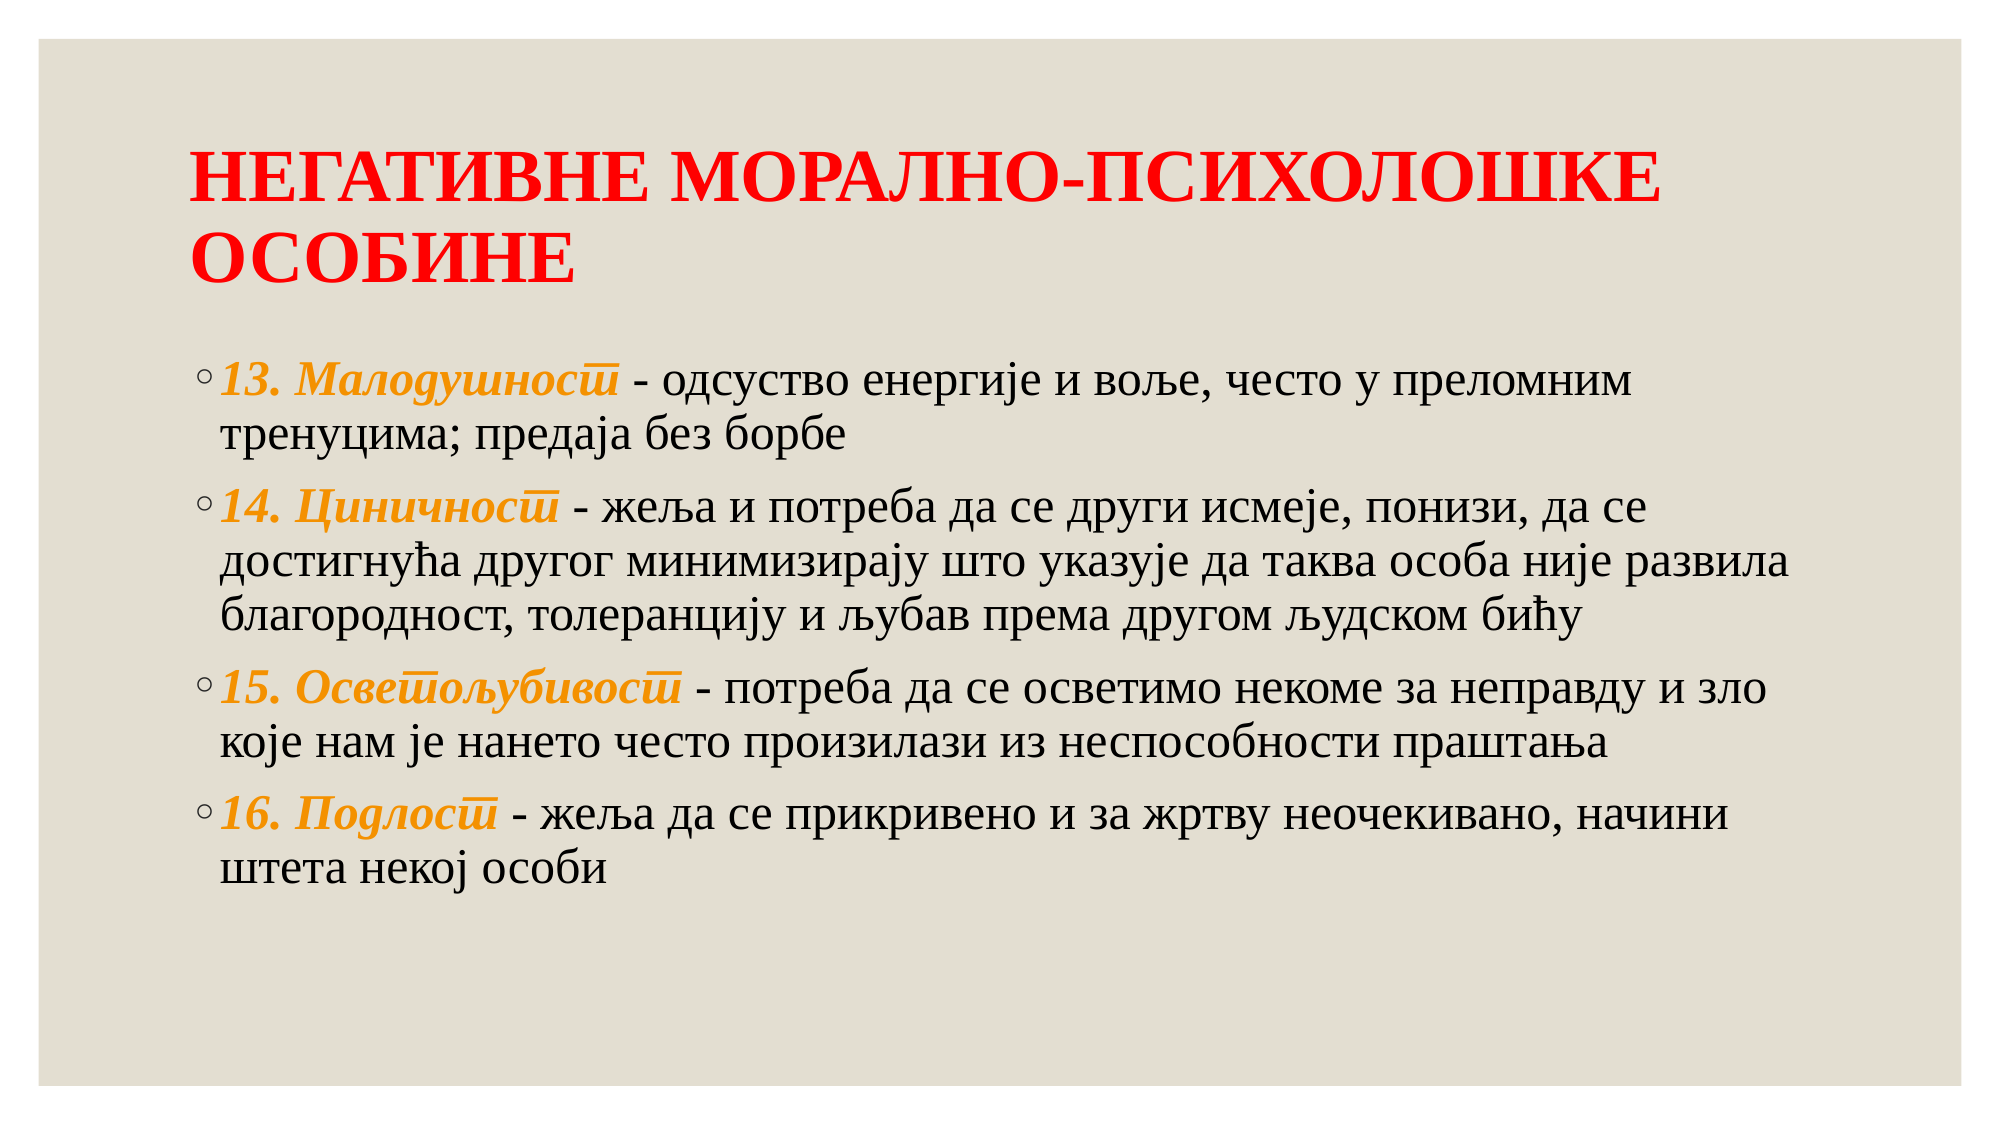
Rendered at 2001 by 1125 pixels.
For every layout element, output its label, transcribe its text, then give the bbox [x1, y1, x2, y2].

list 13. Малодушност - одсуство енергије и воље, често у преломним тренуцима; предаја без борбе 14. Циничност - жеља и потреба да се други исмеје, понизи, да се достигнућа другог минимизирају што указује да таква особа није развила благородност, толеранцију и љубав према другом људском бићу 15. Осветољубивост - потреба да се осветимо некоме за неправду и зло које нам је нането често произилази из неспособности праштања 16. Подлост - жеља да се прикривено и за жртву неочекивано, начини штета некој особи [174, 345, 1825, 990]
title НЕГАТИВНЕ МОРАЛНО-ПСИХОЛОШКЕ ОСОБИНЕ [174, 105, 1825, 331]
